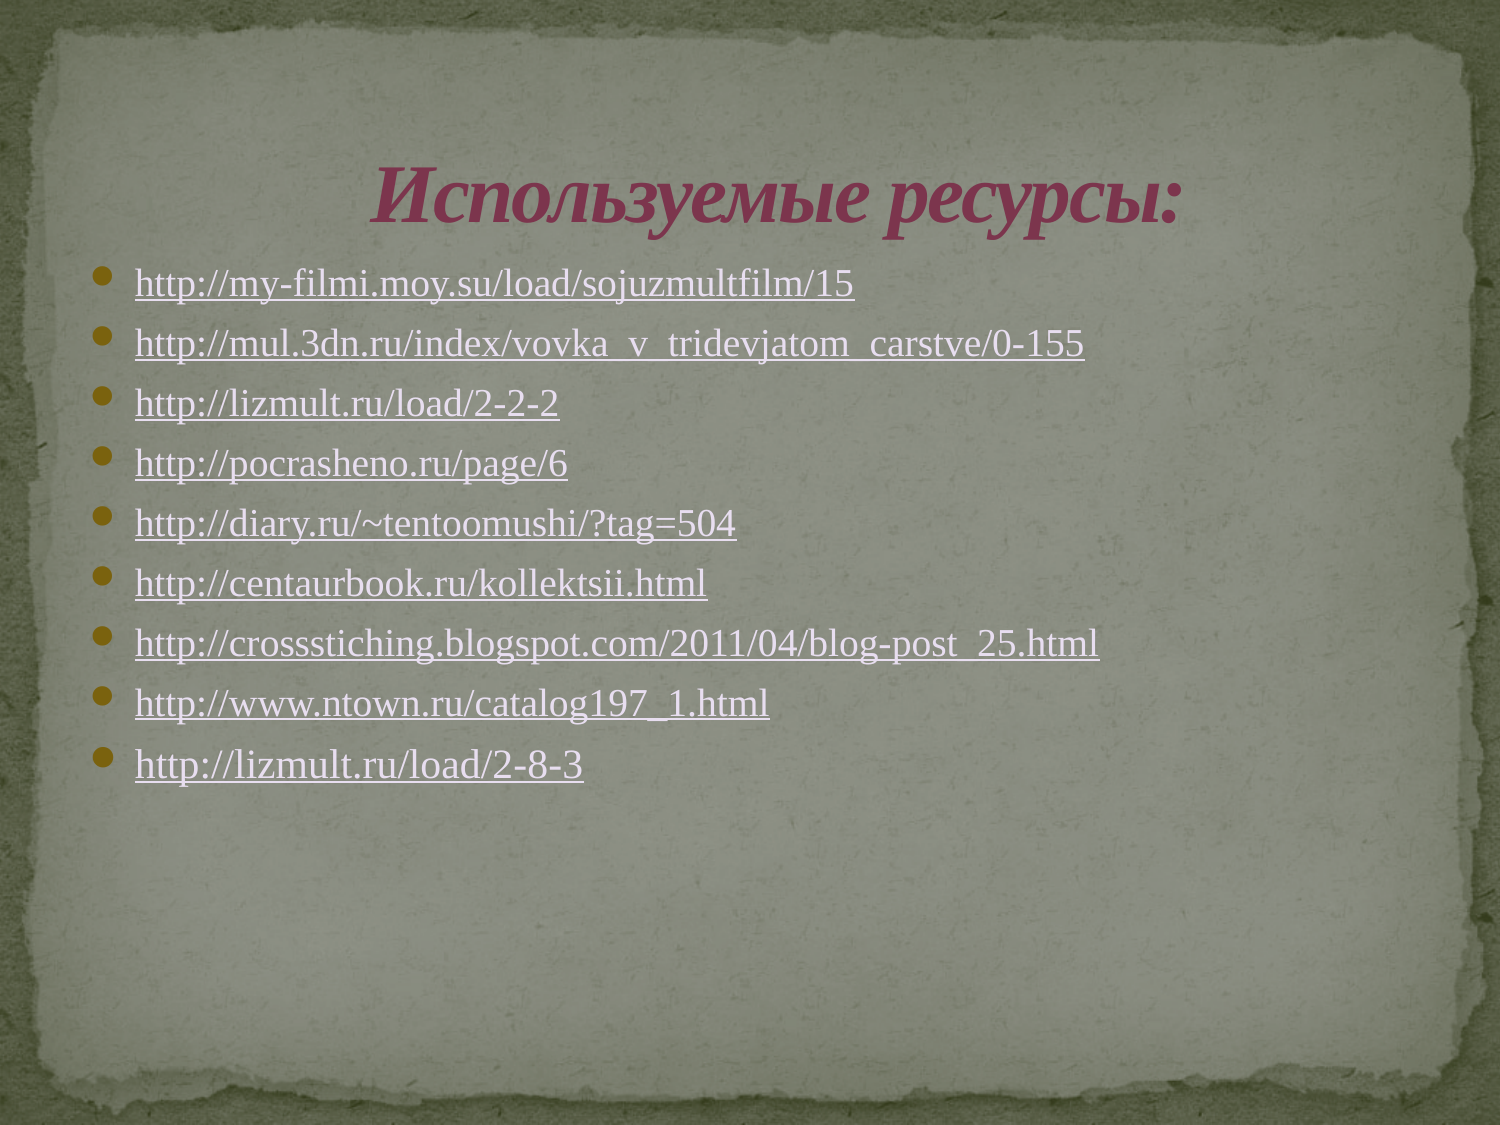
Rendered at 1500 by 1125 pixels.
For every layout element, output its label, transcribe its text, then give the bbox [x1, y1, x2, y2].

title Используемые ресурсы: [164, 58, 1395, 247]
list http://my-filmi.moy.su/load/sojuzmultfilm/15 http://mul.3dn.ru/index/vovka_v_tridevjatom_carstve/0-155 http://lizmult.ru/load/2-2-2 http://pocrasheno.ru/page/6 http://diary.ru/~tentoomushi/?tag=504 http://centaurbook.ru/kollektsii.html http://crossstiching.blogspot.com/2011/04/blog-post_25.html http://www.ntown.ru/catalog197_1.html http://lizmult.ru/load/2-8-3 [75, 249, 1425, 1000]
